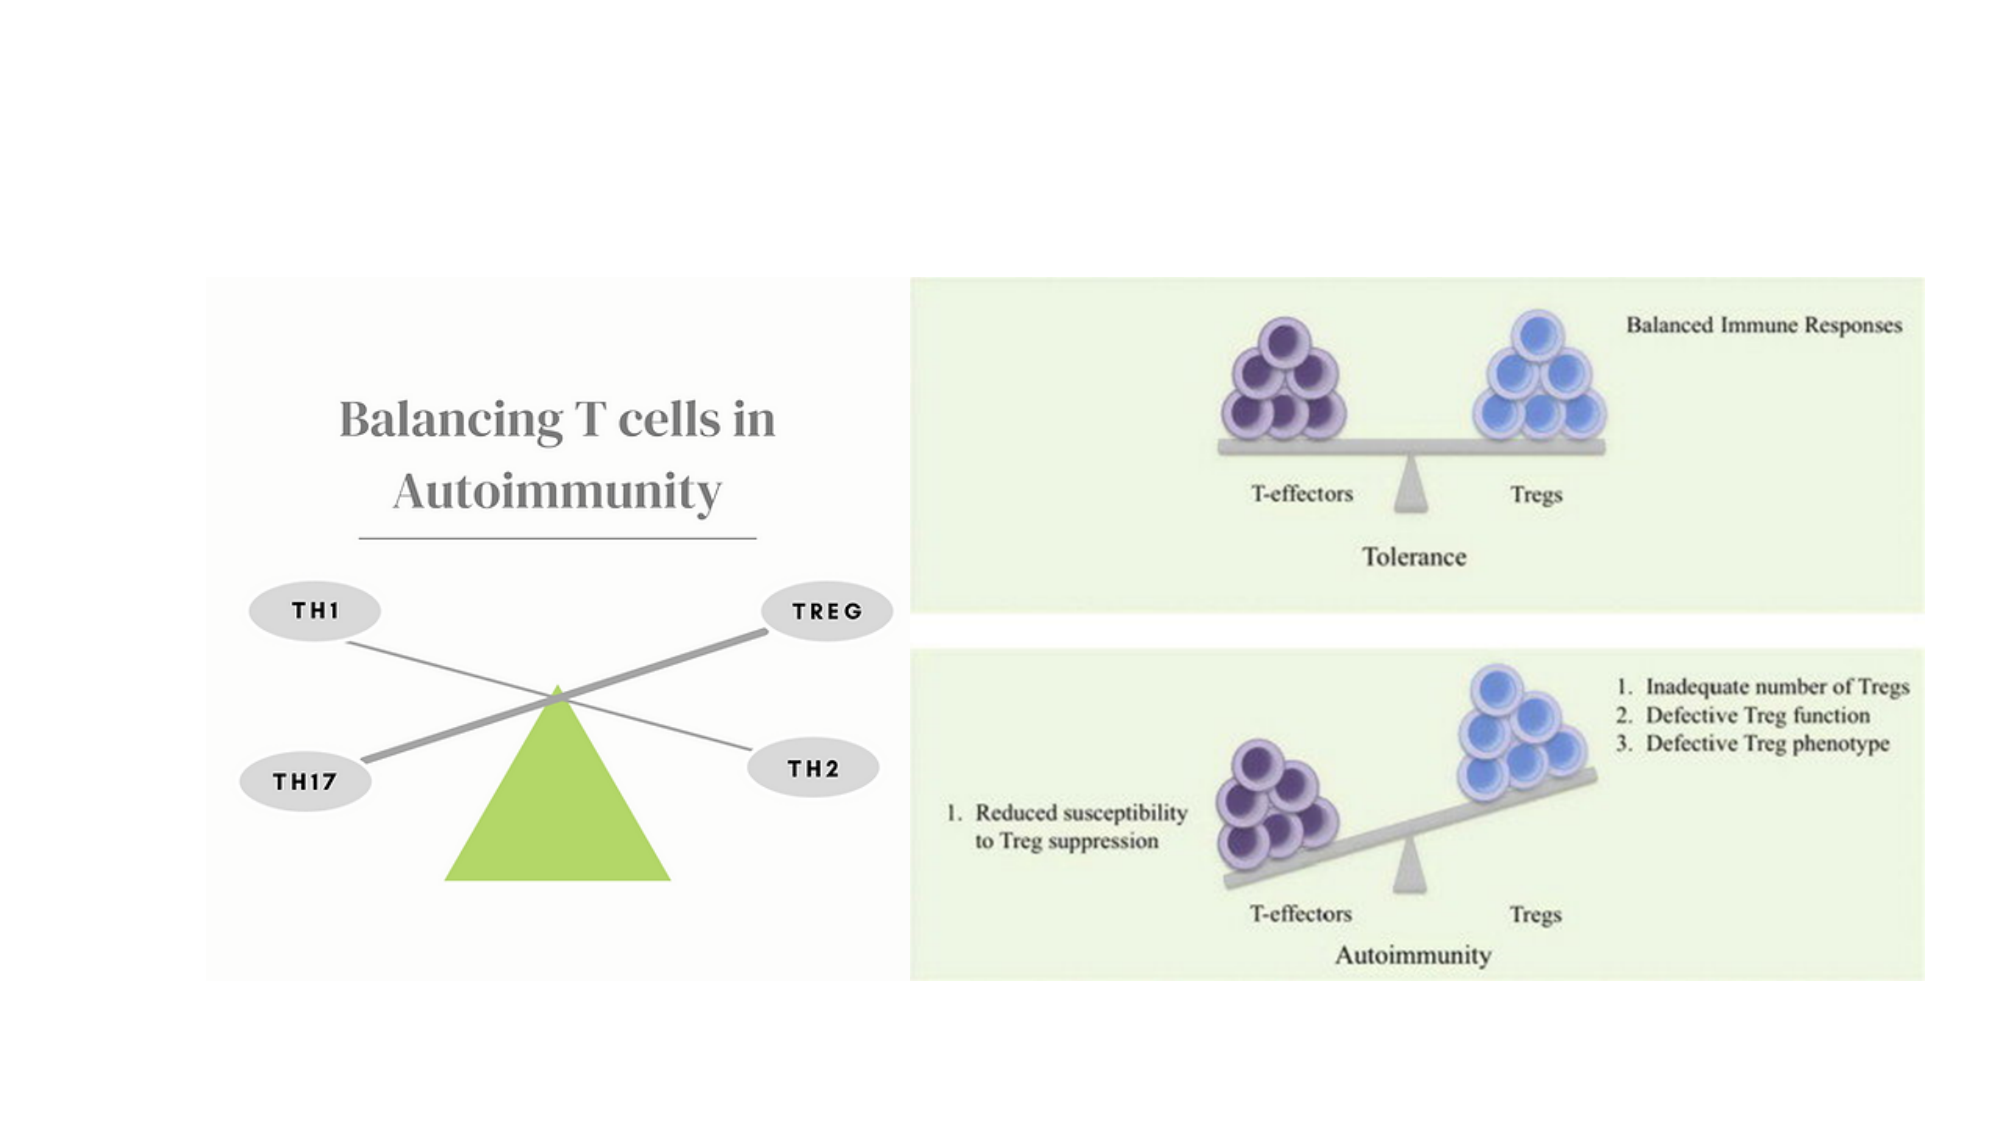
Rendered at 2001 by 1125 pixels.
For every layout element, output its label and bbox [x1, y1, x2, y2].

picture [206, 277, 910, 981]
list [910, 277, 1925, 981]
